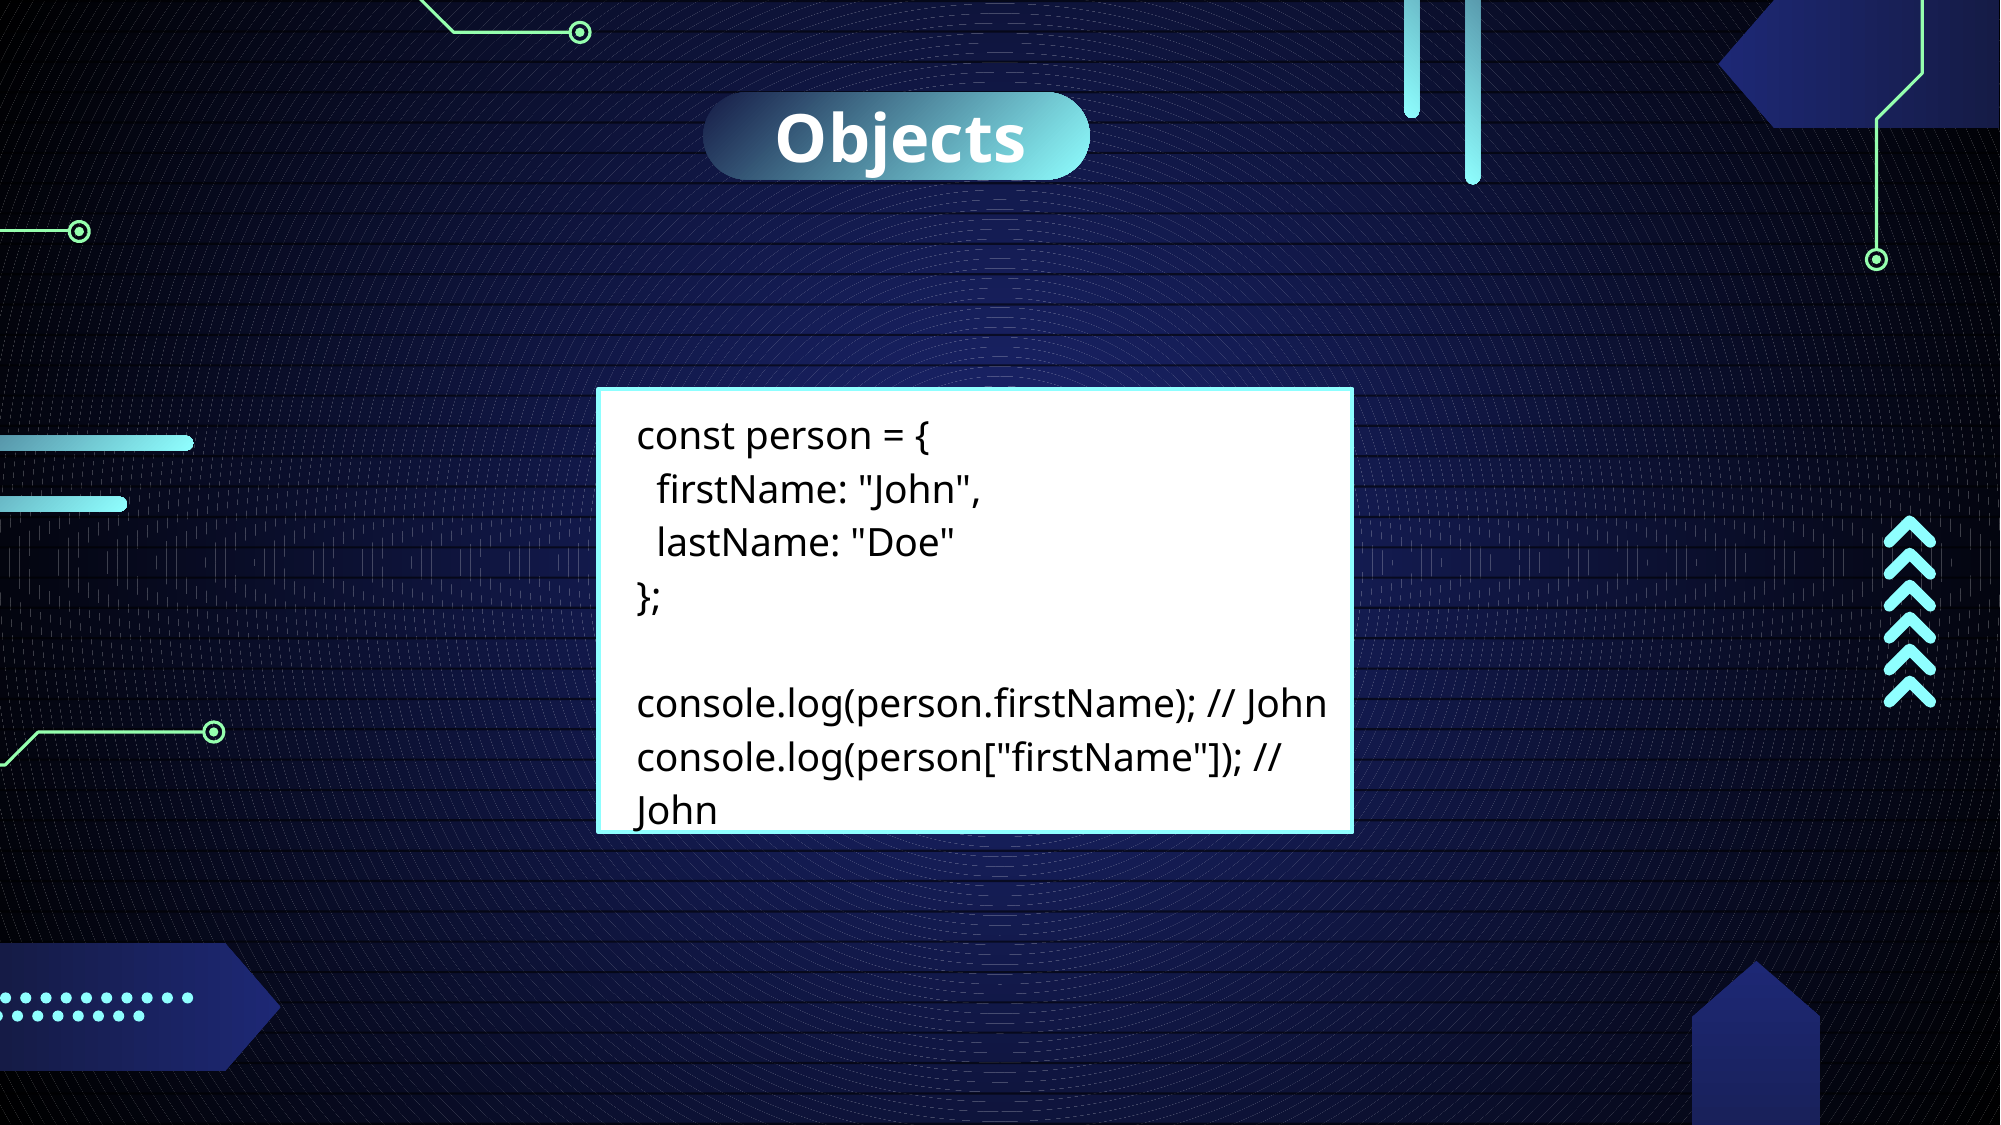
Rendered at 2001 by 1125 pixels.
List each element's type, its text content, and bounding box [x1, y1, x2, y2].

text_box Objects [755, 105, 1055, 166]
text_box [703, 92, 1090, 180]
subtitle const person = { firstName: "John", lastName: "Doe" }; console.log(person.firstName); // John console.log(person["firstName"]); // John [596, 387, 1354, 834]
